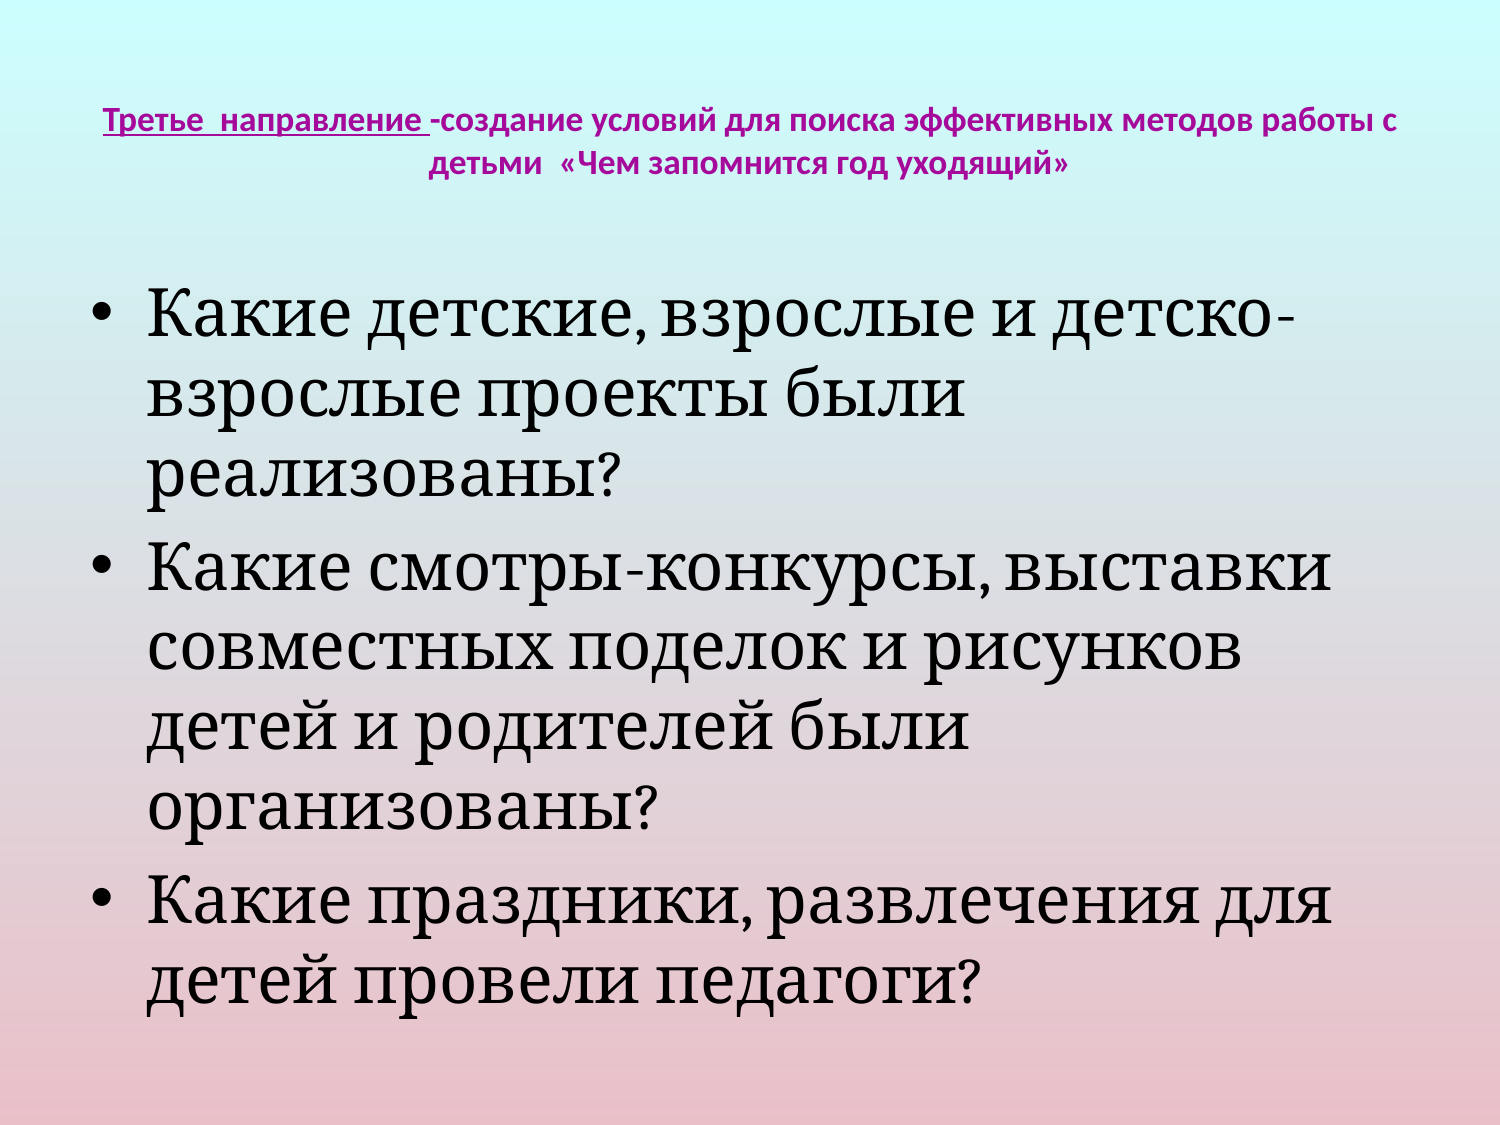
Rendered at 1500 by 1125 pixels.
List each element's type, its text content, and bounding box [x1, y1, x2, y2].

list Какие детские, взрослые и детско-взрослые проекты были реализованы? Какие смотры-конкурсы, выставки совместных поделок и рисунков детей и родителей были организованы? Какие праздники, развлечения для детей провели педагоги? [75, 262, 1425, 1005]
title Третье направление -создание условий для поиска эффективных методов работы с детьми «Чем запомнится год уходящий» [75, 45, 1425, 233]
